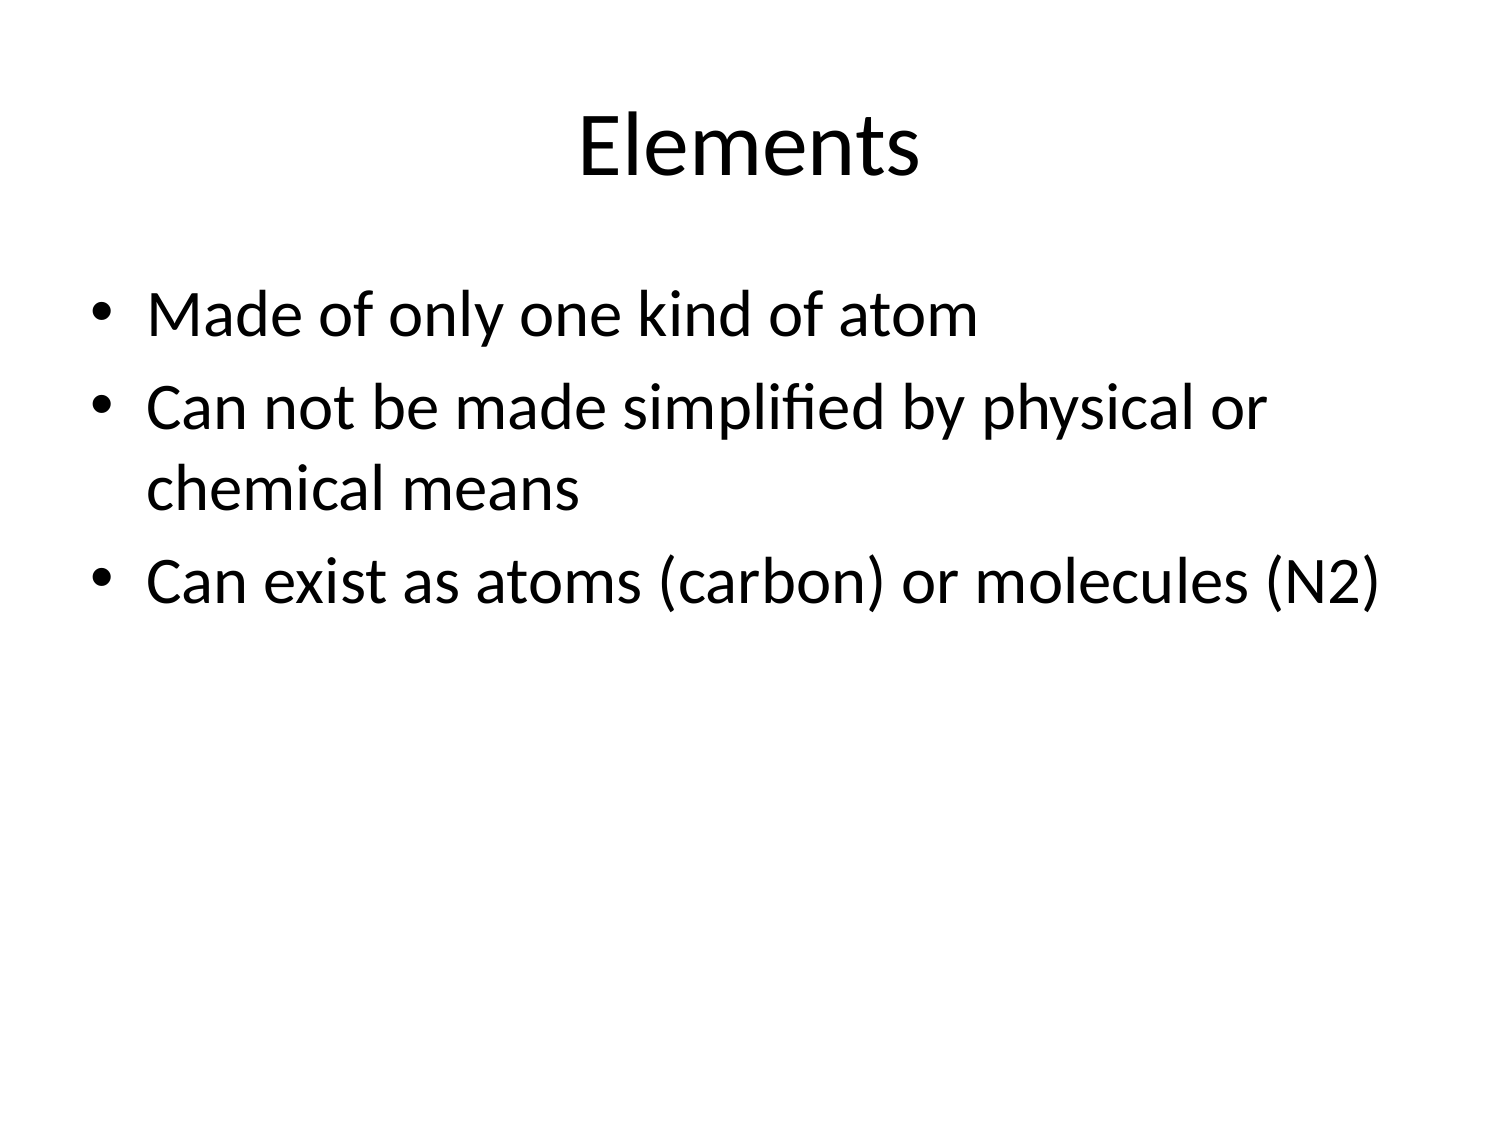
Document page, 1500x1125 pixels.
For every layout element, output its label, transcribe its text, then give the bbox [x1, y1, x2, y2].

title Elements [75, 45, 1425, 233]
list Made of only one kind of atom Can not be made simplified by physical or chemical means Can exist as atoms (carbon) or molecules (N2) [75, 262, 1425, 1005]
